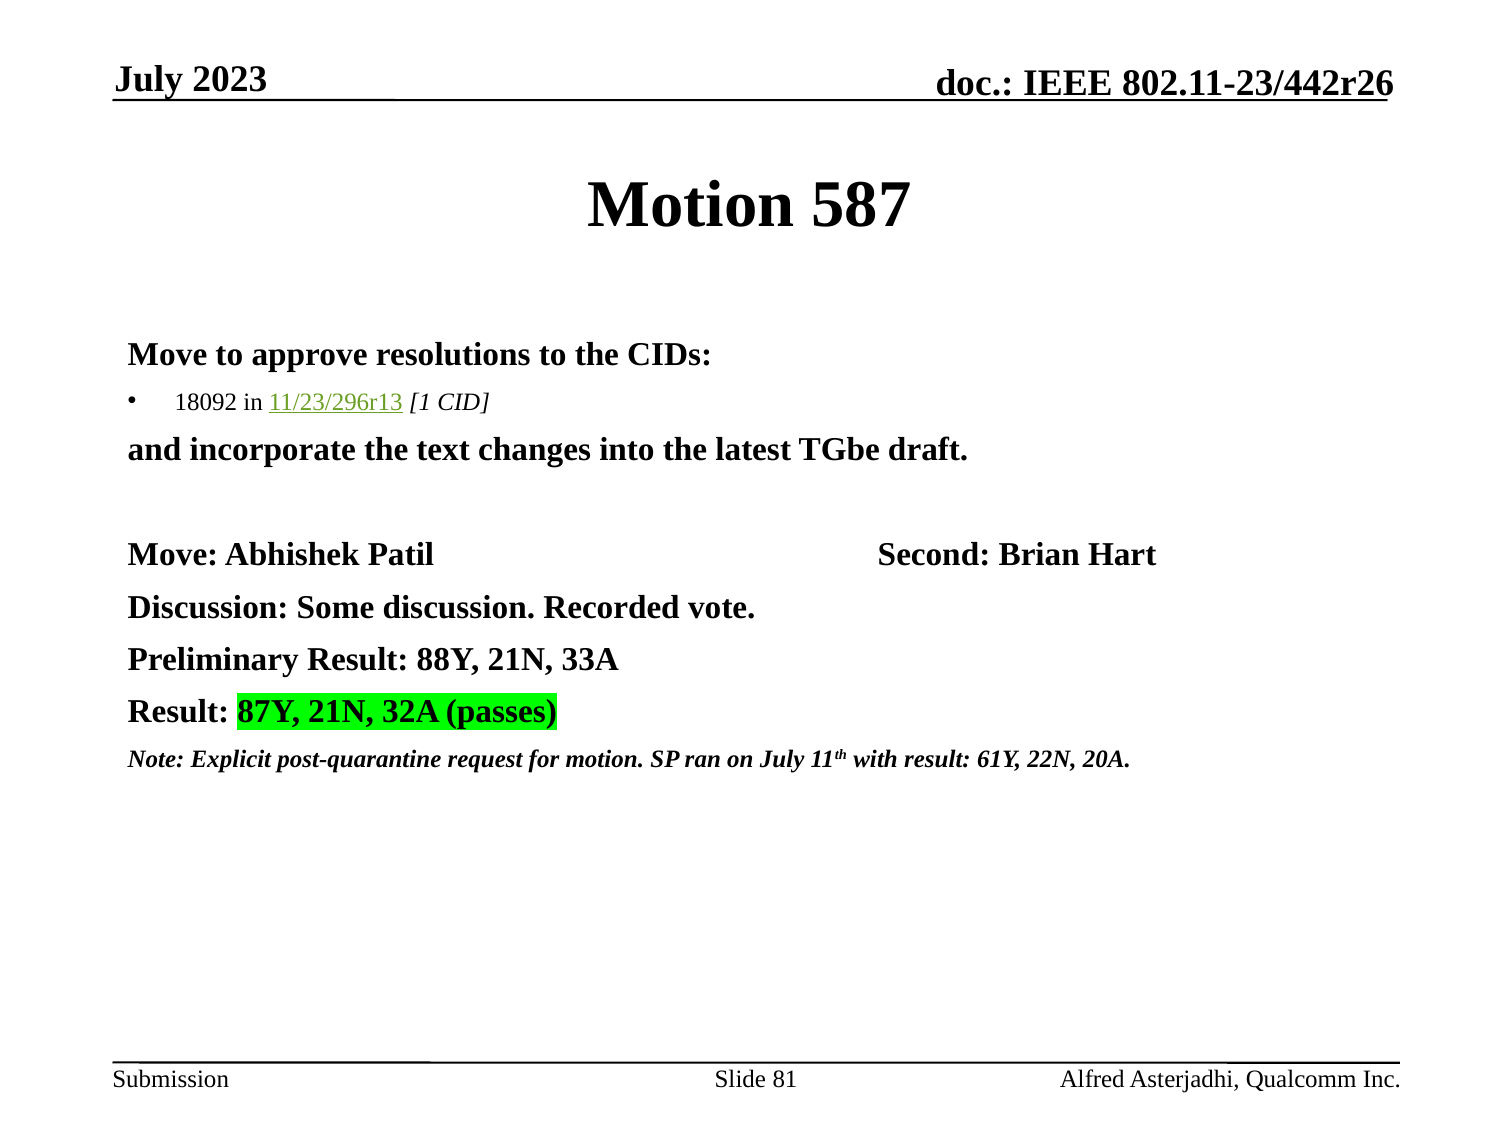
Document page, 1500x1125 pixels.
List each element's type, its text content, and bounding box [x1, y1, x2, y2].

footer Alfred Asterjadhi, Qualcomm Inc. [878, 1061, 1402, 1093]
title Motion 587 [112, 112, 1388, 288]
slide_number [114, 54, 423, 100]
slide_number Slide 81 [712, 1061, 800, 1123]
list Move to approve resolutions to the CIDs: 18092 in 11/23/296r13 [1 CID] and incorporate the text changes into the latest TGbe draft. Move: Abhishek Patil Second: Brian Hart Discussion: Some discussion. Recorded vote. Preliminary Result: 88Y, 21N, 33A Result: 87Y, 21N, 32A (passes) Note: Explicit post-quarantine request for motion. SP ran on July 11th with result: 61Y, 22N, 20A. [112, 324, 1388, 1063]
